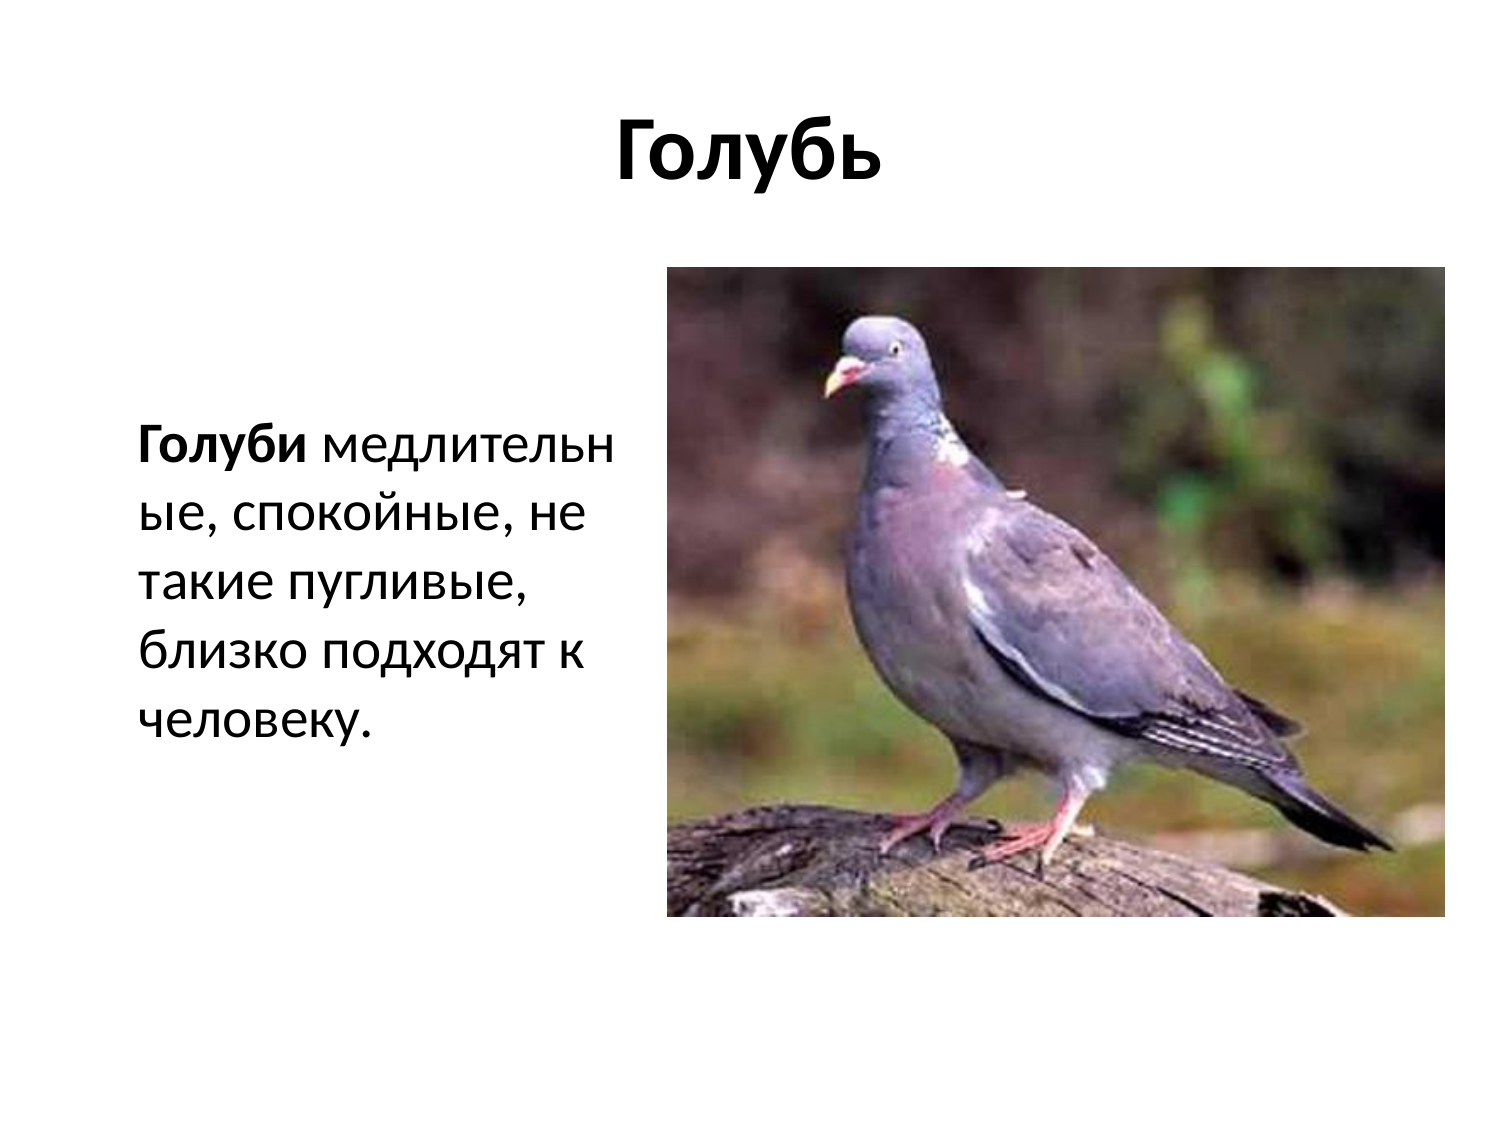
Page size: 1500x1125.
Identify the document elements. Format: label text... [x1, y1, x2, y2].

list Голуби медлительные, спокойные, не такие пугливые, близко подходят к человеку. [123, 397, 632, 941]
picture [667, 267, 1445, 918]
title Голубь [75, 54, 1425, 232]
